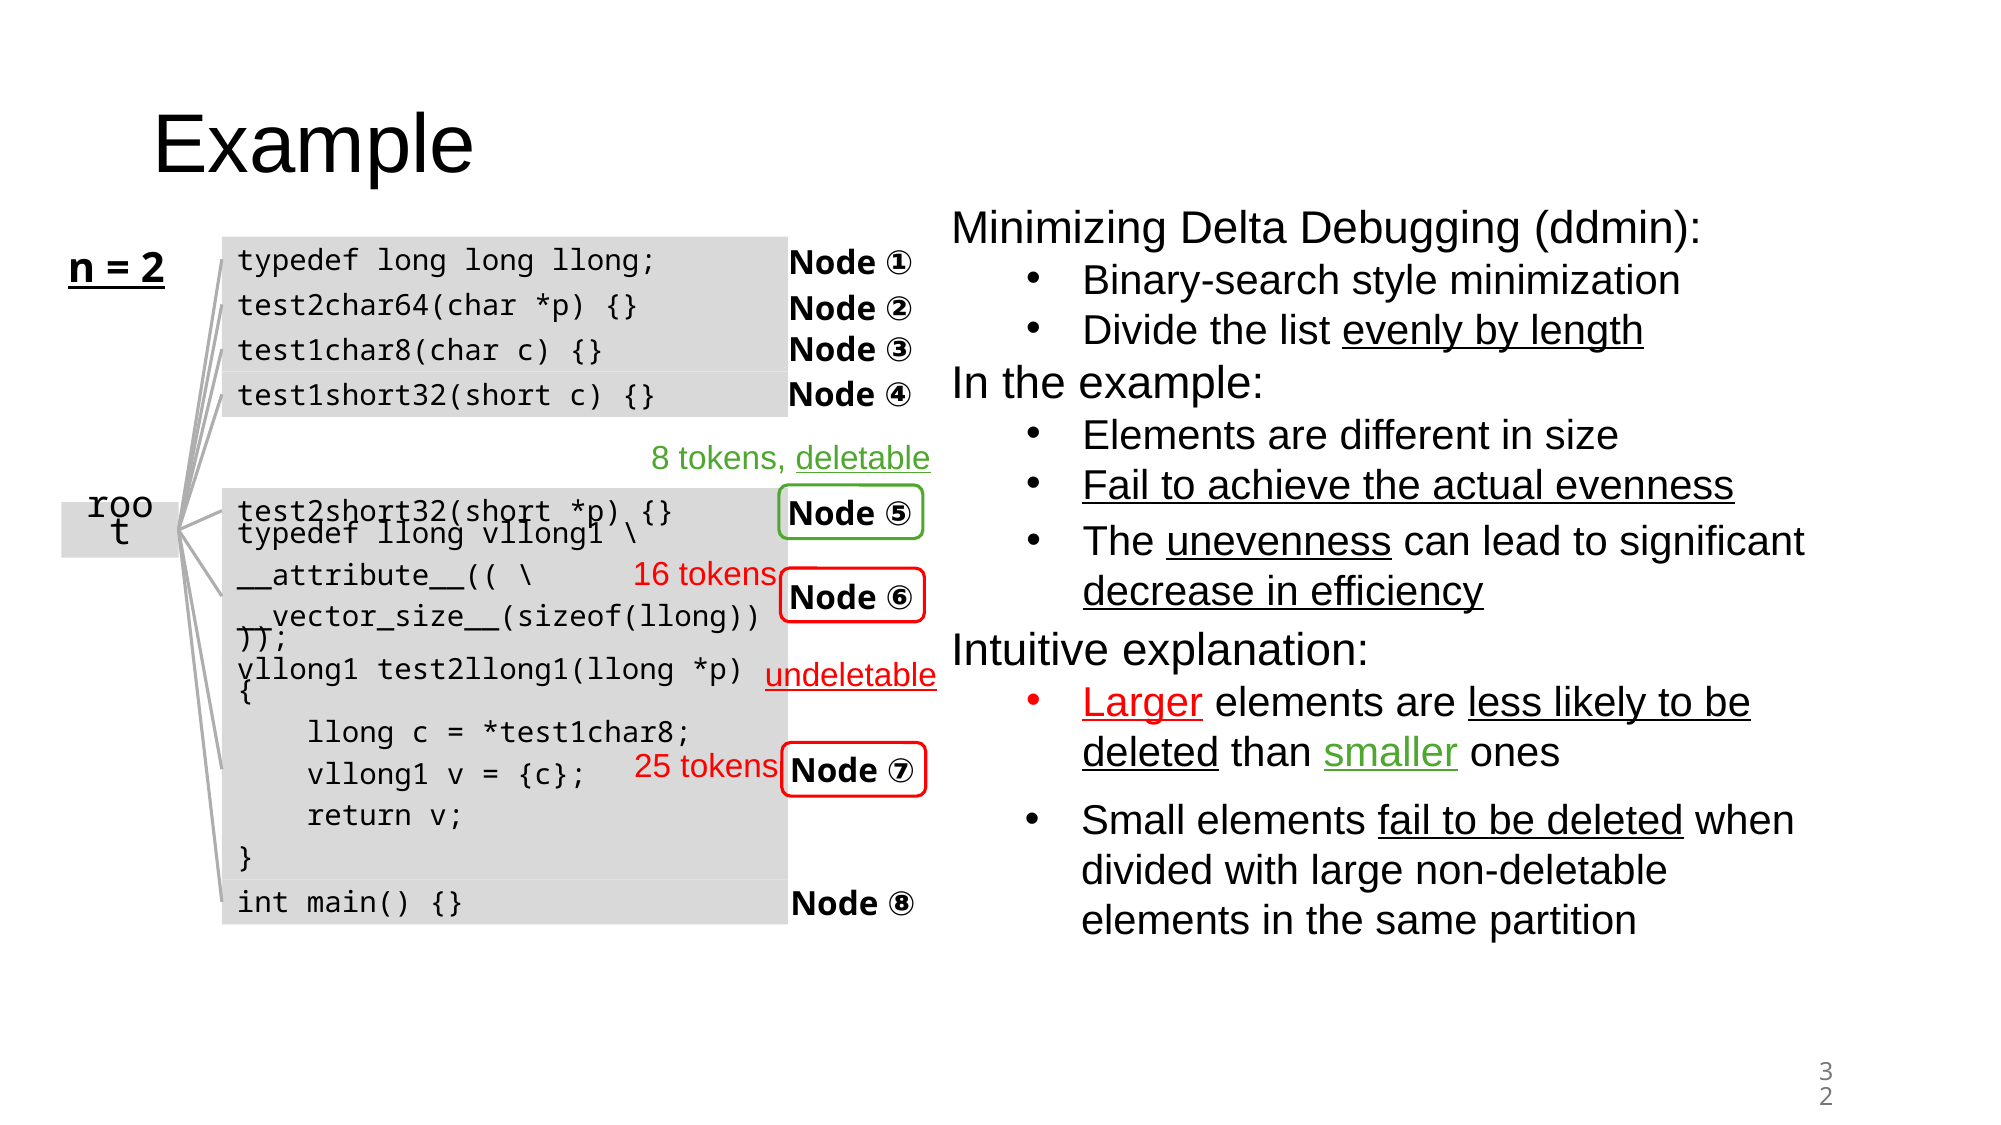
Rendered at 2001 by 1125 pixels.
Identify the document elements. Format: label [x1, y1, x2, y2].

slide_number [1804, 1042, 1863, 1103]
text_box [53, 59, 1932, 930]
text_box [934, 785, 1843, 951]
